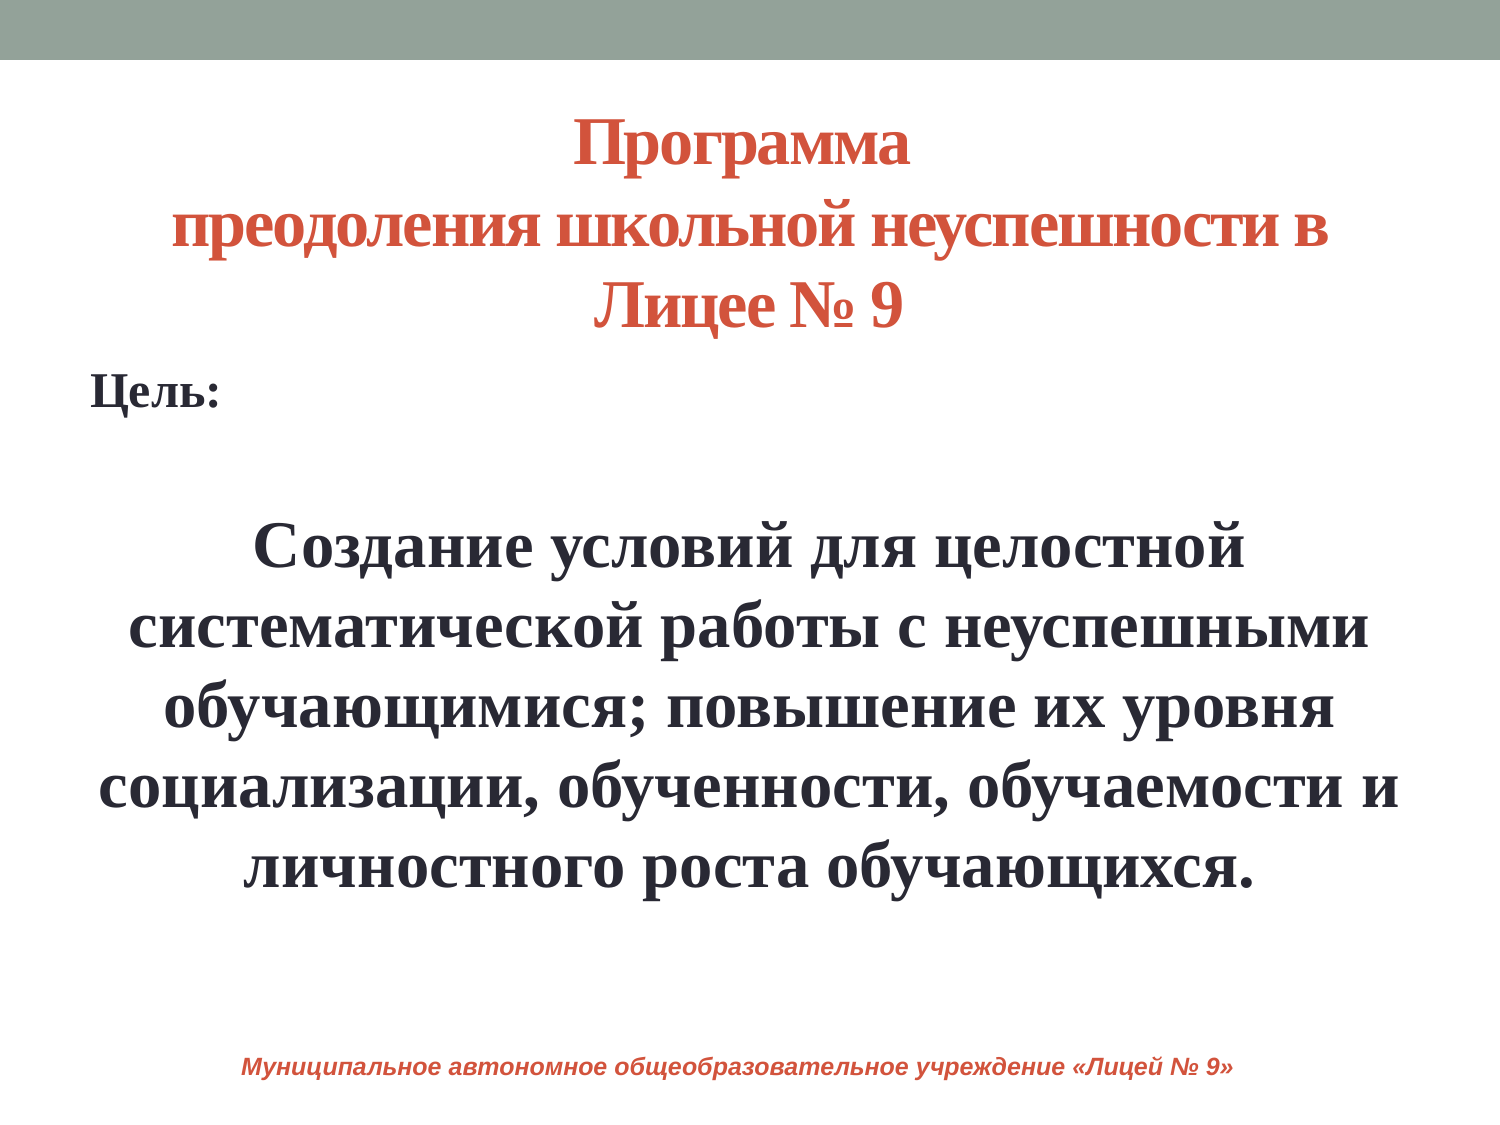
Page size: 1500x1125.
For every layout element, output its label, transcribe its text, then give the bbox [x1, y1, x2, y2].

title Программа преодоления школьной неуспешности в Лицее № 9 [75, 87, 1425, 349]
list Цель: Создание условий для целостной систематической работы с неуспешными обучающимися; повышение их уровня социализации, обученности, обучаемости и личностного роста обучающихся. [75, 349, 1425, 1063]
text_box Муниципальное автономное общеобразовательное учреждение «Лицей № 9» [194, 1043, 1282, 1118]
